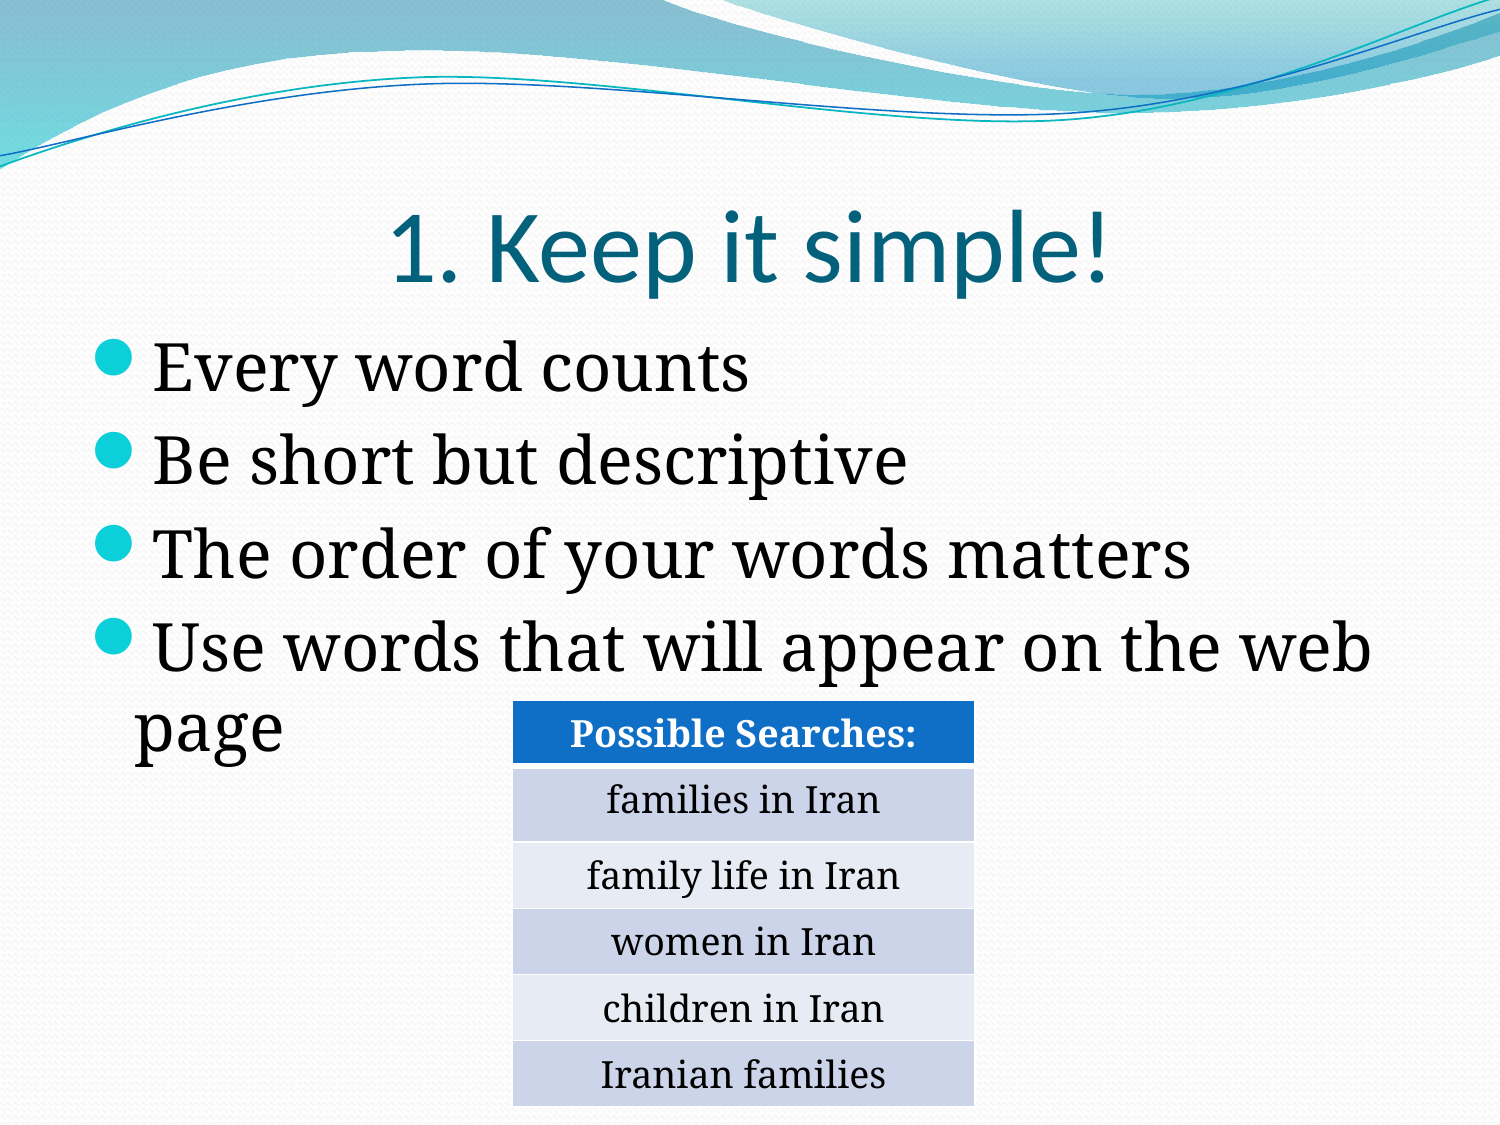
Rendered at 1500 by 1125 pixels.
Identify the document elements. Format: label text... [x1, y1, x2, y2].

table_cell Iranian families [513, 1041, 974, 1106]
table_cell family life in Iran [513, 843, 974, 908]
table_cell families in Iran [513, 769, 974, 841]
table_header Possible Searches: [513, 701, 974, 763]
list Every word counts Be short but descriptive The order of your words matters Use words that will appear on the web page [75, 317, 1425, 1088]
table_cell women in Iran [513, 909, 974, 974]
table_cell children in Iran [513, 975, 974, 1040]
title 1. Keep it simple! [75, 115, 1425, 303]
